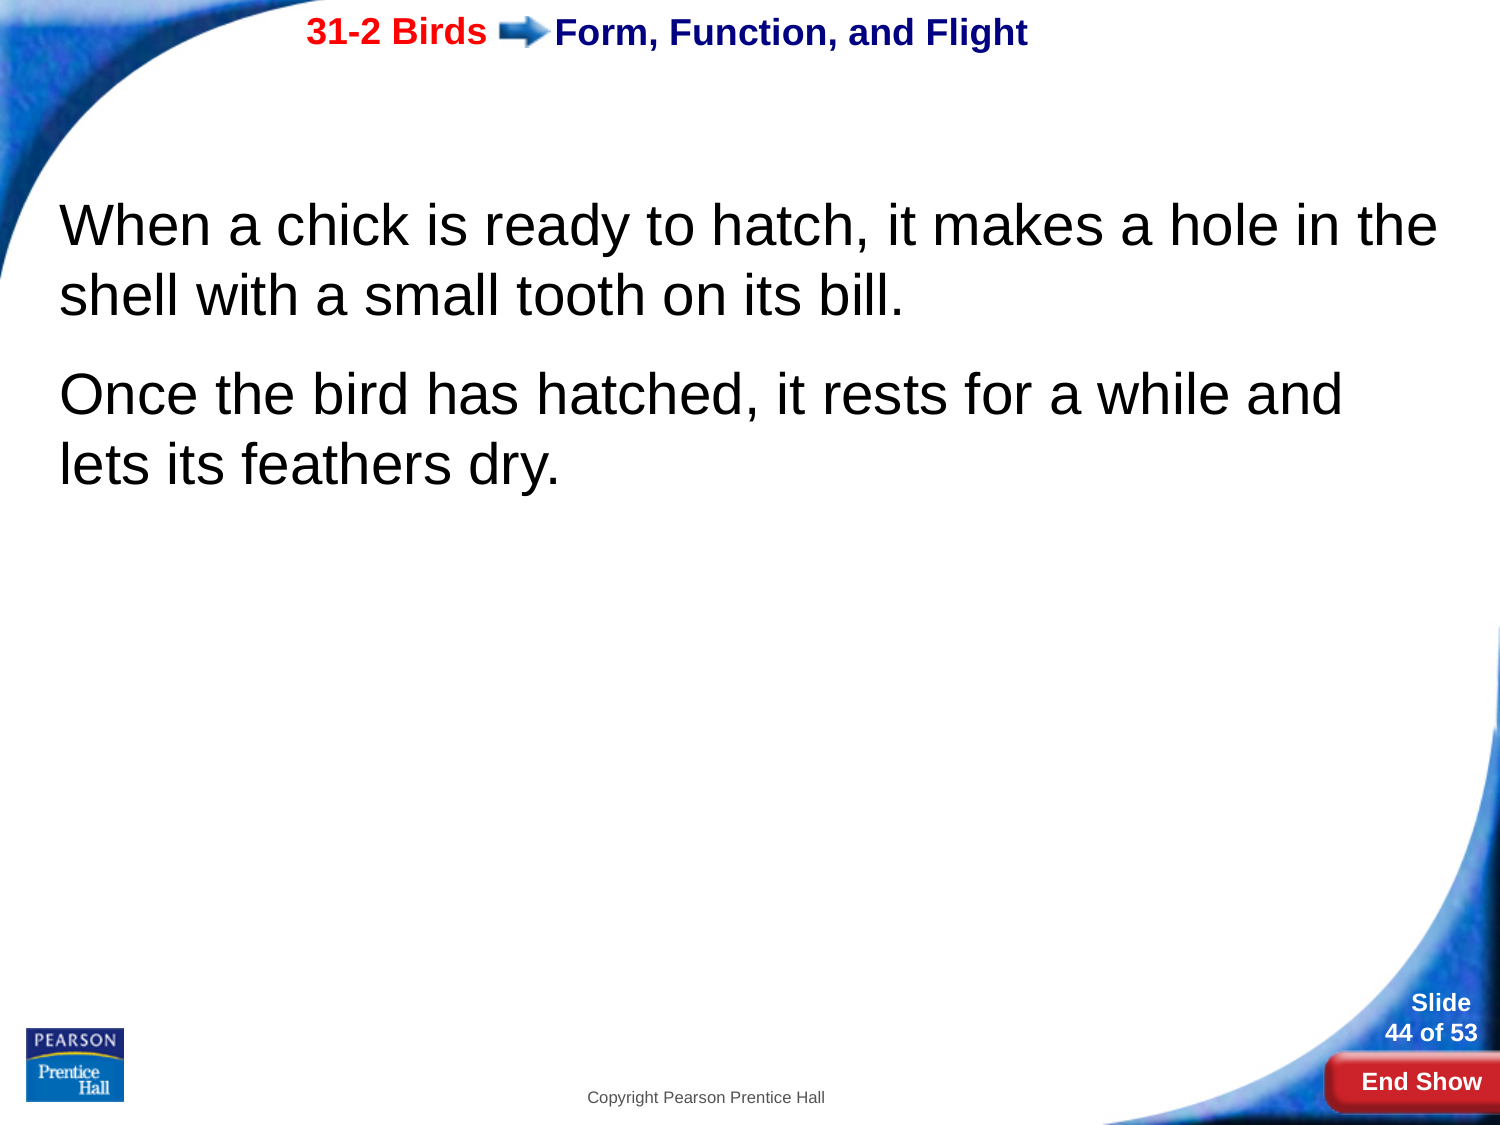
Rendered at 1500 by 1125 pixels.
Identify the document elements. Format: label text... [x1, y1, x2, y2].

picture [0, 0, 1500, 1125]
footer Copyright Pearson Prentice Hall [468, 1078, 945, 1105]
title Form, Function, and Flight [539, 0, 1209, 76]
list When a chick is ready to hatch, it makes a hole in the shell with a small tooth on its bill. Once the bird has hatched, it rests for a while and lets its feathers dry. [44, 179, 1463, 976]
